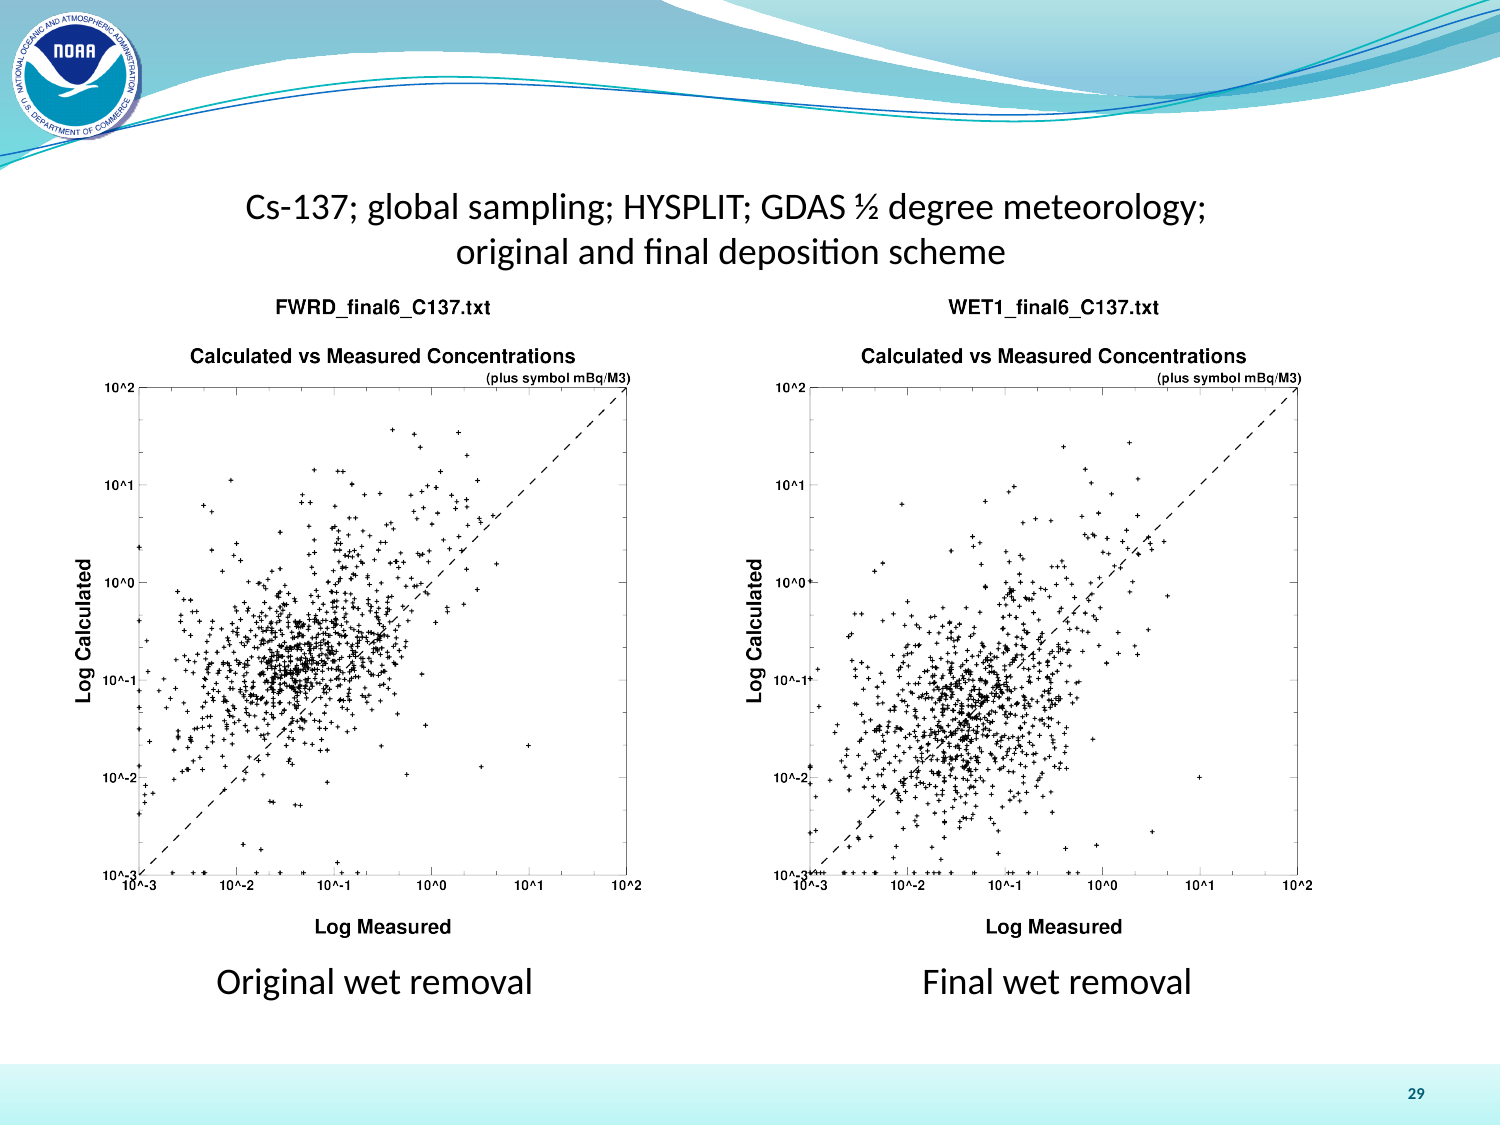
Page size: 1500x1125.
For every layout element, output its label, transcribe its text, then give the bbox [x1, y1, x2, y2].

picture [746, 299, 1312, 938]
slide_number 29 [1299, 1042, 1425, 1103]
text_box Final wet removal [849, 949, 1265, 1010]
text_box Cs-137; global sampling; HYSPLIT; GDAS ½ degree meteorology; original and final deposition scheme [162, 174, 1300, 280]
text_box Original wet removal [162, 949, 588, 1010]
picture [12, 12, 138, 138]
picture [74, 299, 641, 938]
